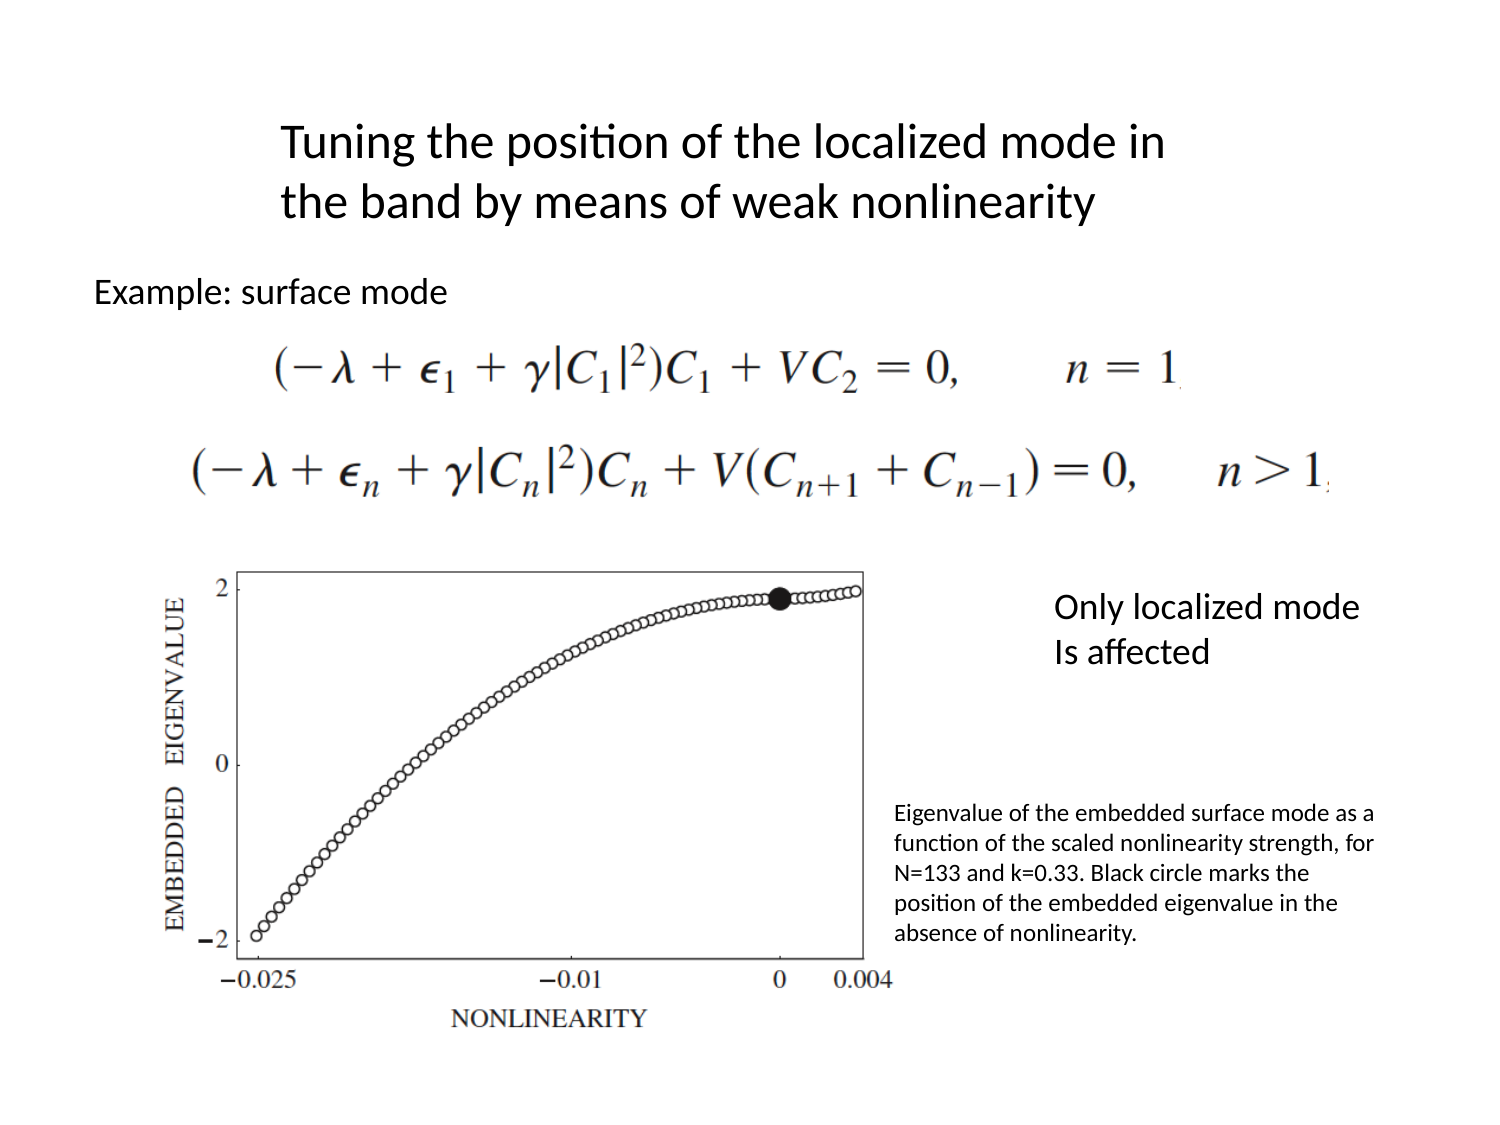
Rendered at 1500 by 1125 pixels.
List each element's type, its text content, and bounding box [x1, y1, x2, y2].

text_box Tuning the position of the localized mode in the band by means of weak nonlinearity [265, 100, 1211, 236]
text_box Only localized mode Is affected [1039, 574, 1382, 679]
picture [144, 562, 910, 1045]
picture [182, 323, 1329, 517]
text_box Eigenvalue of the embedded surface mode as a function of the scaled nonlinearity strength, for N=133 and k=0.33. Black circle marks the position of the embedded eigenvalue in the absence of nonlinearity. [914, 789, 1394, 954]
text_box Example: surface mode [79, 259, 493, 320]
